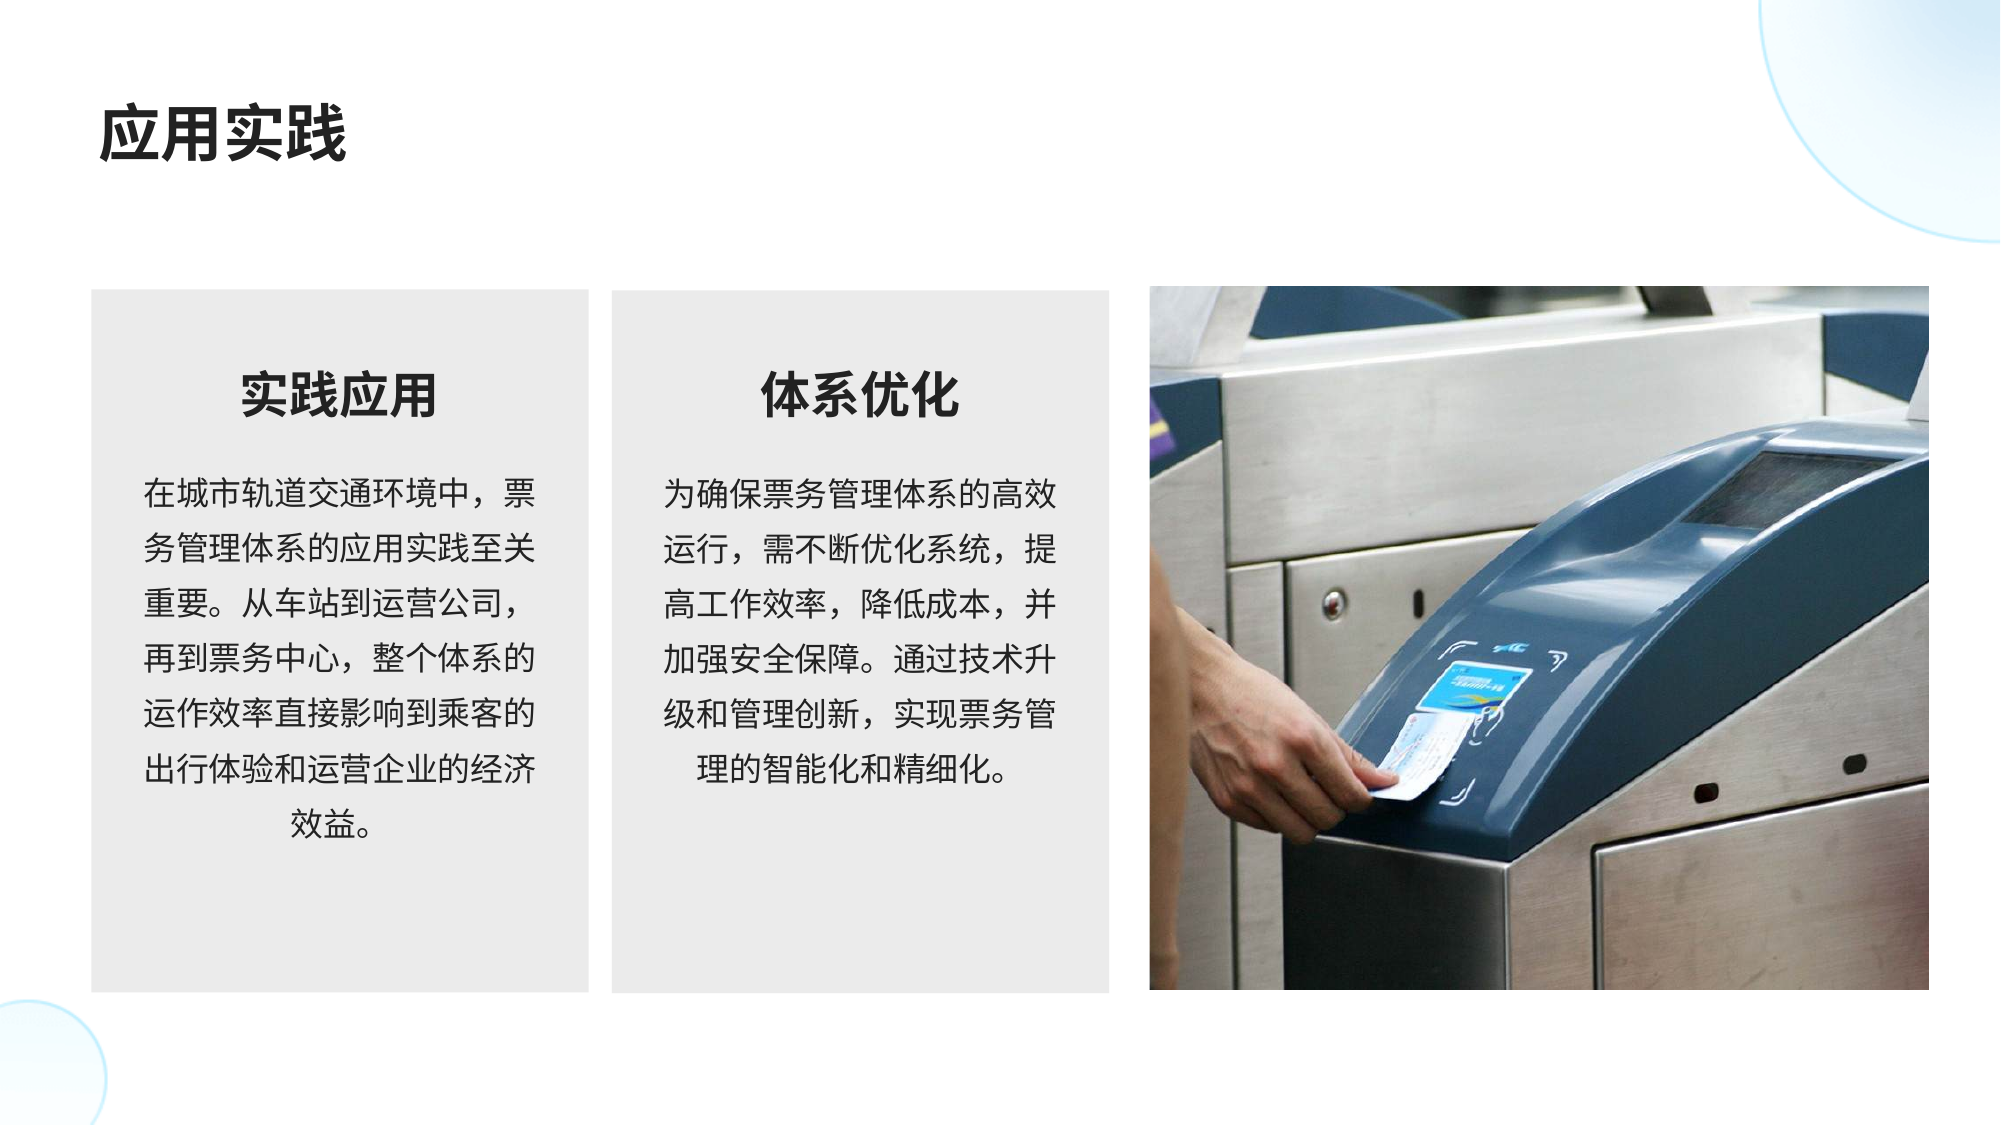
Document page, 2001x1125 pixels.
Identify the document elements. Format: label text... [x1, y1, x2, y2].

text_box 为确保票务管理体系的高效运行，需不断优化系统，提高工作效率，降低成本，并加强安全保障。通过技术升级和管理创新，实现票务管理的智能化和精细化。 [643, 452, 1078, 933]
text_box 实践应用 [122, 333, 557, 441]
text_box 体系优化 [643, 333, 1078, 441]
text_box [91, 289, 589, 993]
text_box [611, 290, 1110, 994]
picture [0, 0, 2001, 1125]
text_box 在城市轨道交通环境中，票务管理体系的应用实践至关重要。从车站到运营公司，再到票务中心，整个体系的运作效率直接影响到乘客的出行体验和运营企业的经济效益。 [122, 451, 557, 932]
text_box 应用实践 [78, 43, 1922, 189]
